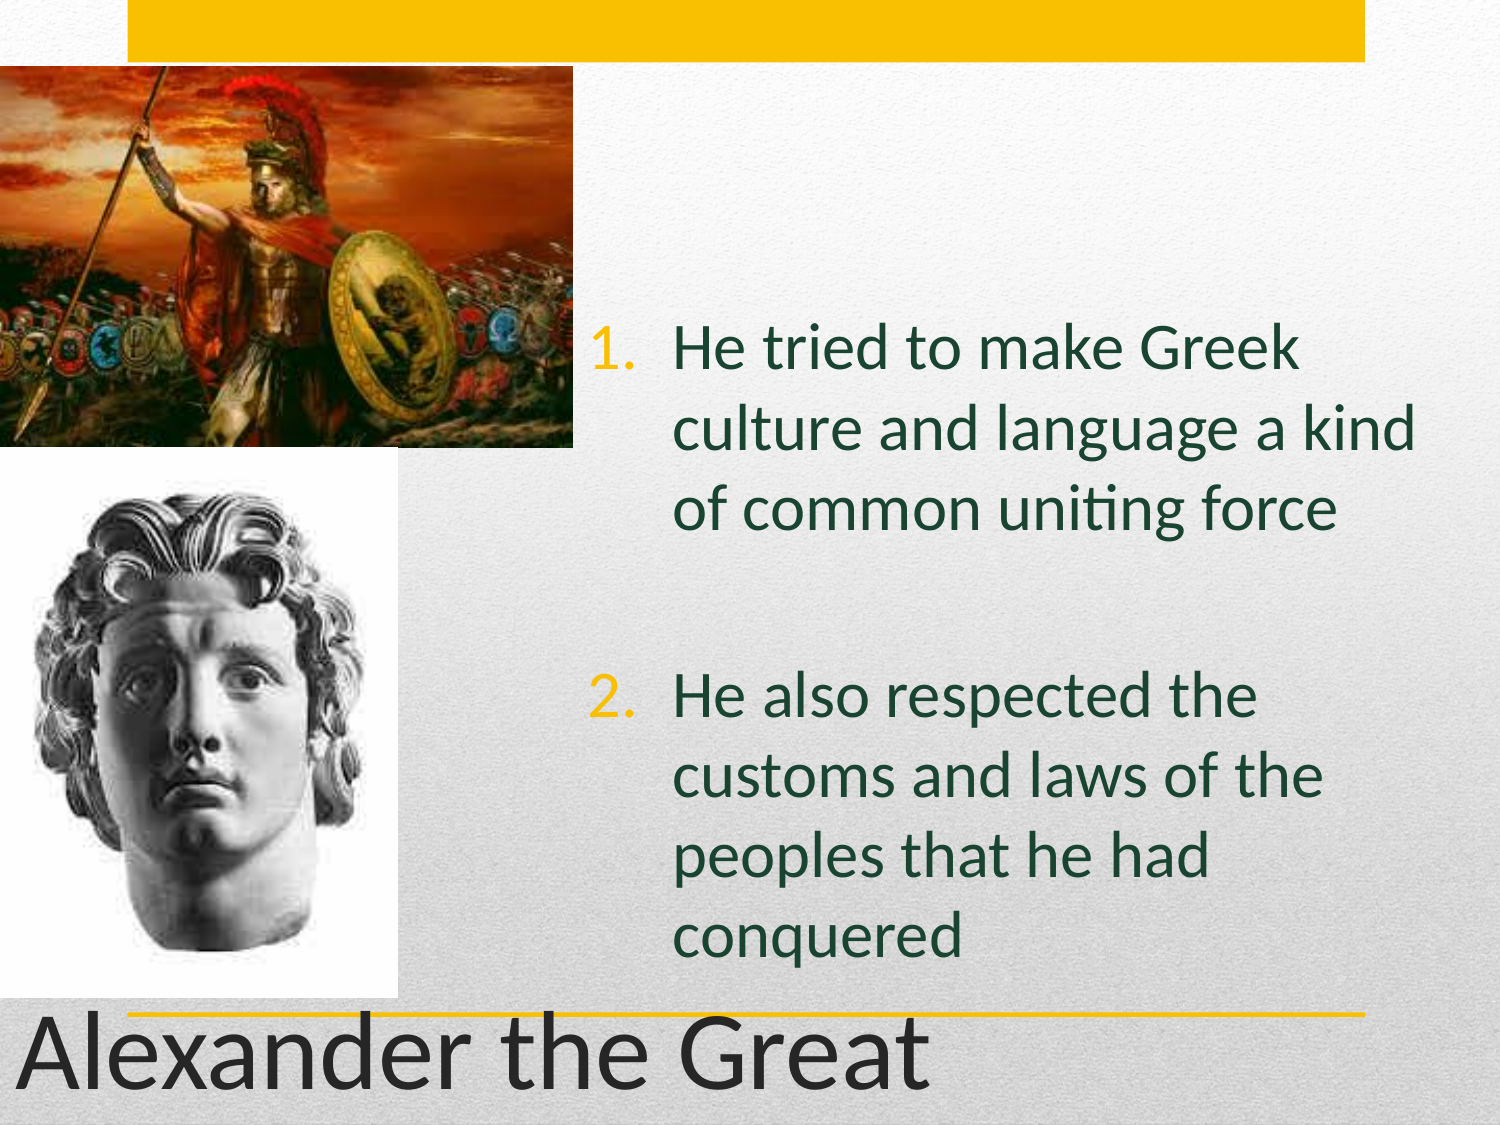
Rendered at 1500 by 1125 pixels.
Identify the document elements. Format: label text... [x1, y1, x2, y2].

list He tried to make Greek culture and language a kind of common uniting force He also respected the customs and laws of the peoples that he had conquered [572, 269, 1500, 1098]
picture [0, 65, 574, 999]
title Alexander the Great [0, 856, 1113, 1120]
